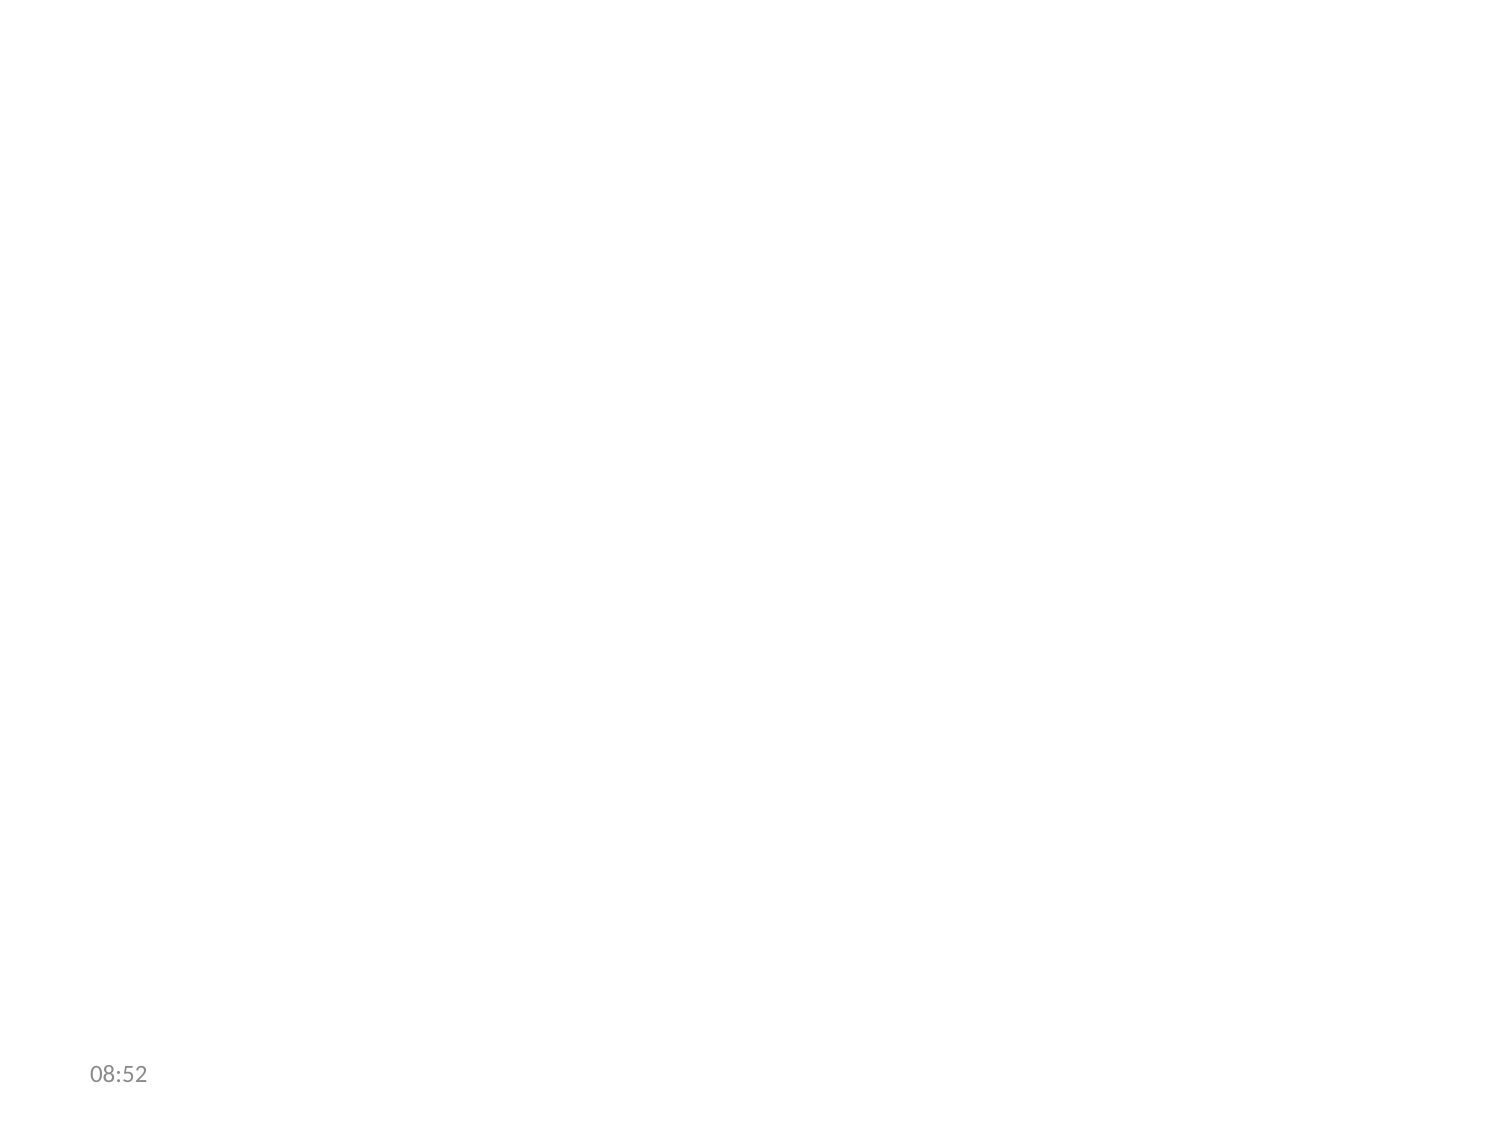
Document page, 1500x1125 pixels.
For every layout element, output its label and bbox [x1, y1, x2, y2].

slide_number [75, 1042, 425, 1103]
